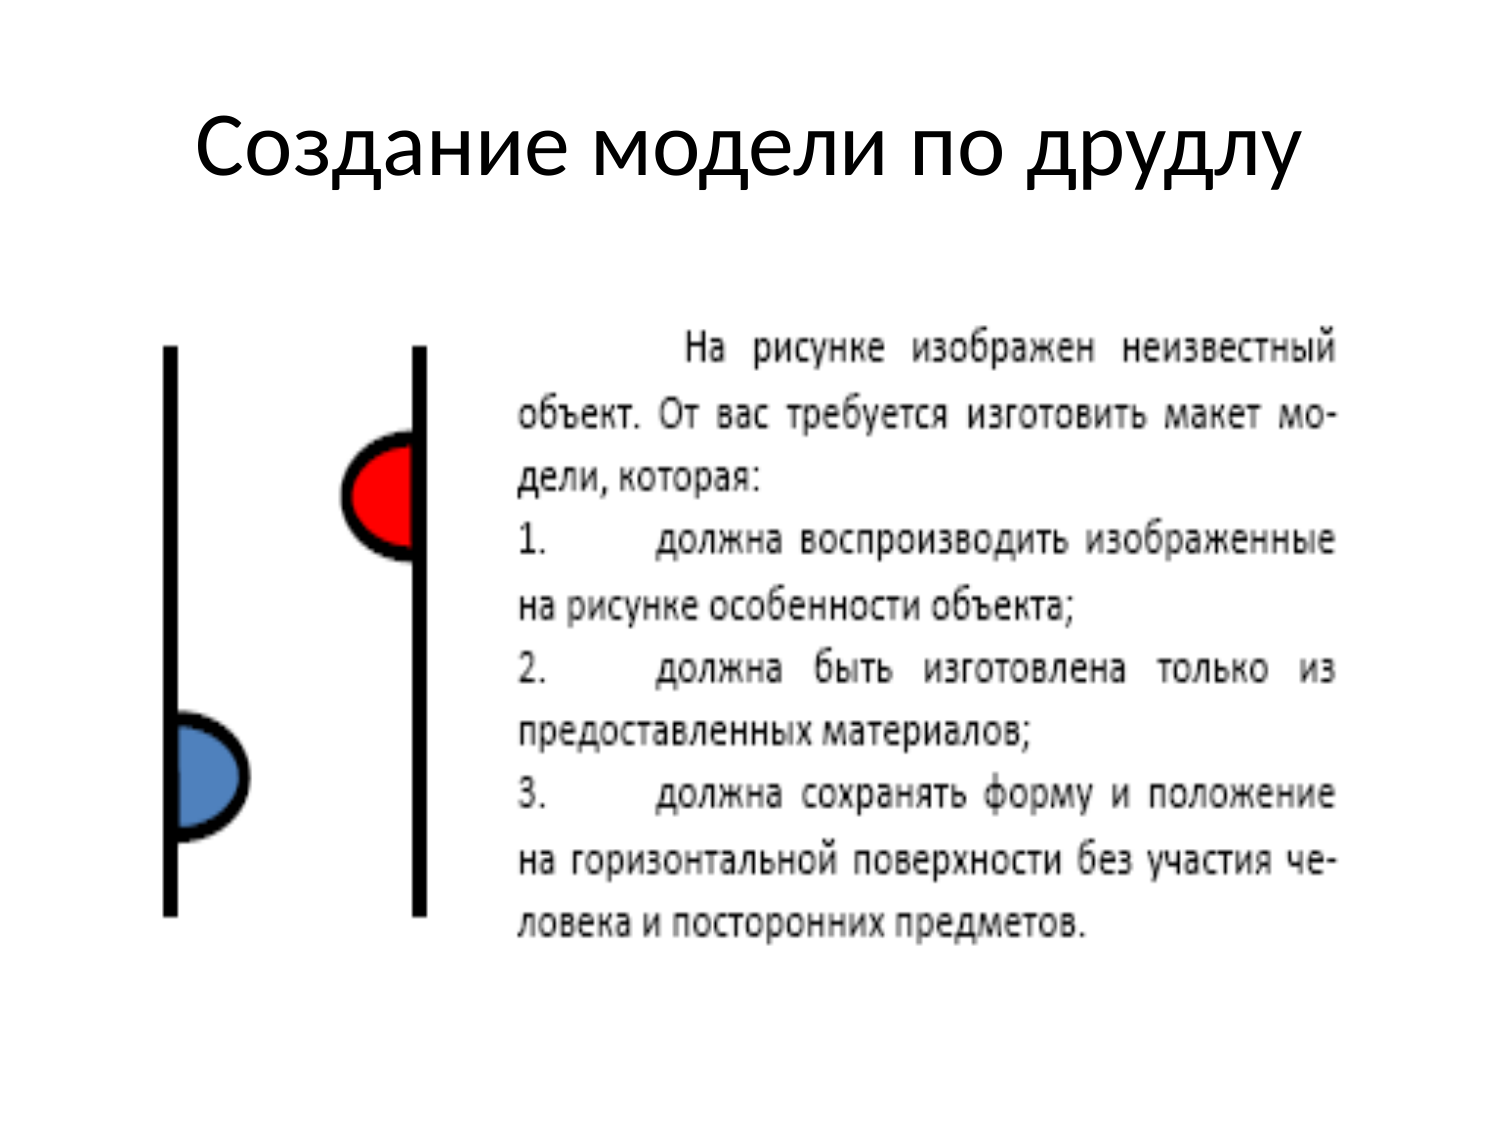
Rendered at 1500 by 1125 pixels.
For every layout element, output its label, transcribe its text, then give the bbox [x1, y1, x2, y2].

title Создание модели по друдлу [75, 45, 1425, 233]
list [0, 280, 1430, 1032]
